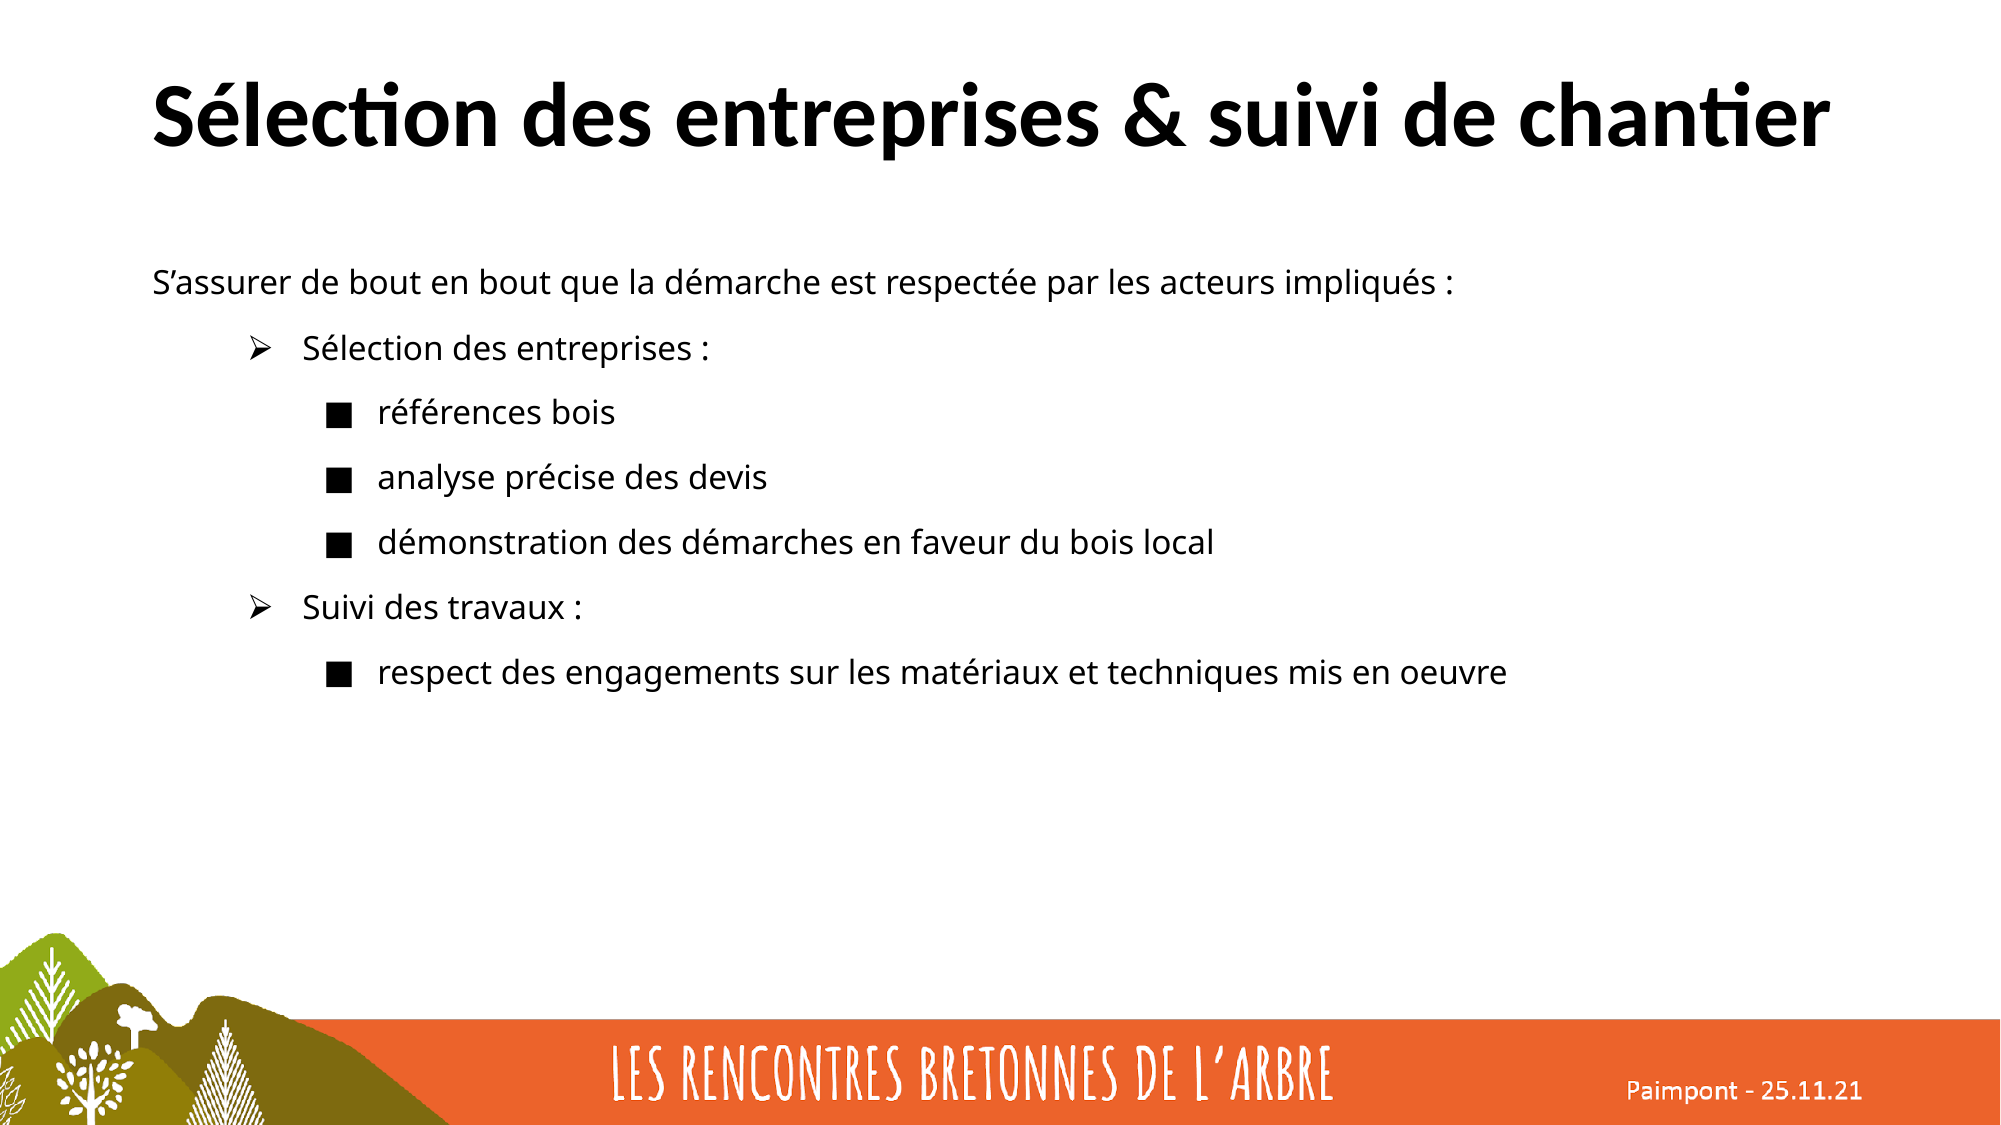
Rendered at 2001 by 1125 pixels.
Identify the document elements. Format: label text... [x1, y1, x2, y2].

title Sélection des entreprises & suivi de chantier [137, 59, 1863, 278]
picture [0, 925, 2001, 1125]
text_box S’assurer de bout en bout que la démarche est respectée par les acteurs impliqués : Sélection des entreprises : références bois analyse précise des devis démonstration des démarches en faveur du bois local Suivi des travaux : respect des engagements sur les matériaux et techniques mis en oeuvre [137, 246, 1530, 811]
